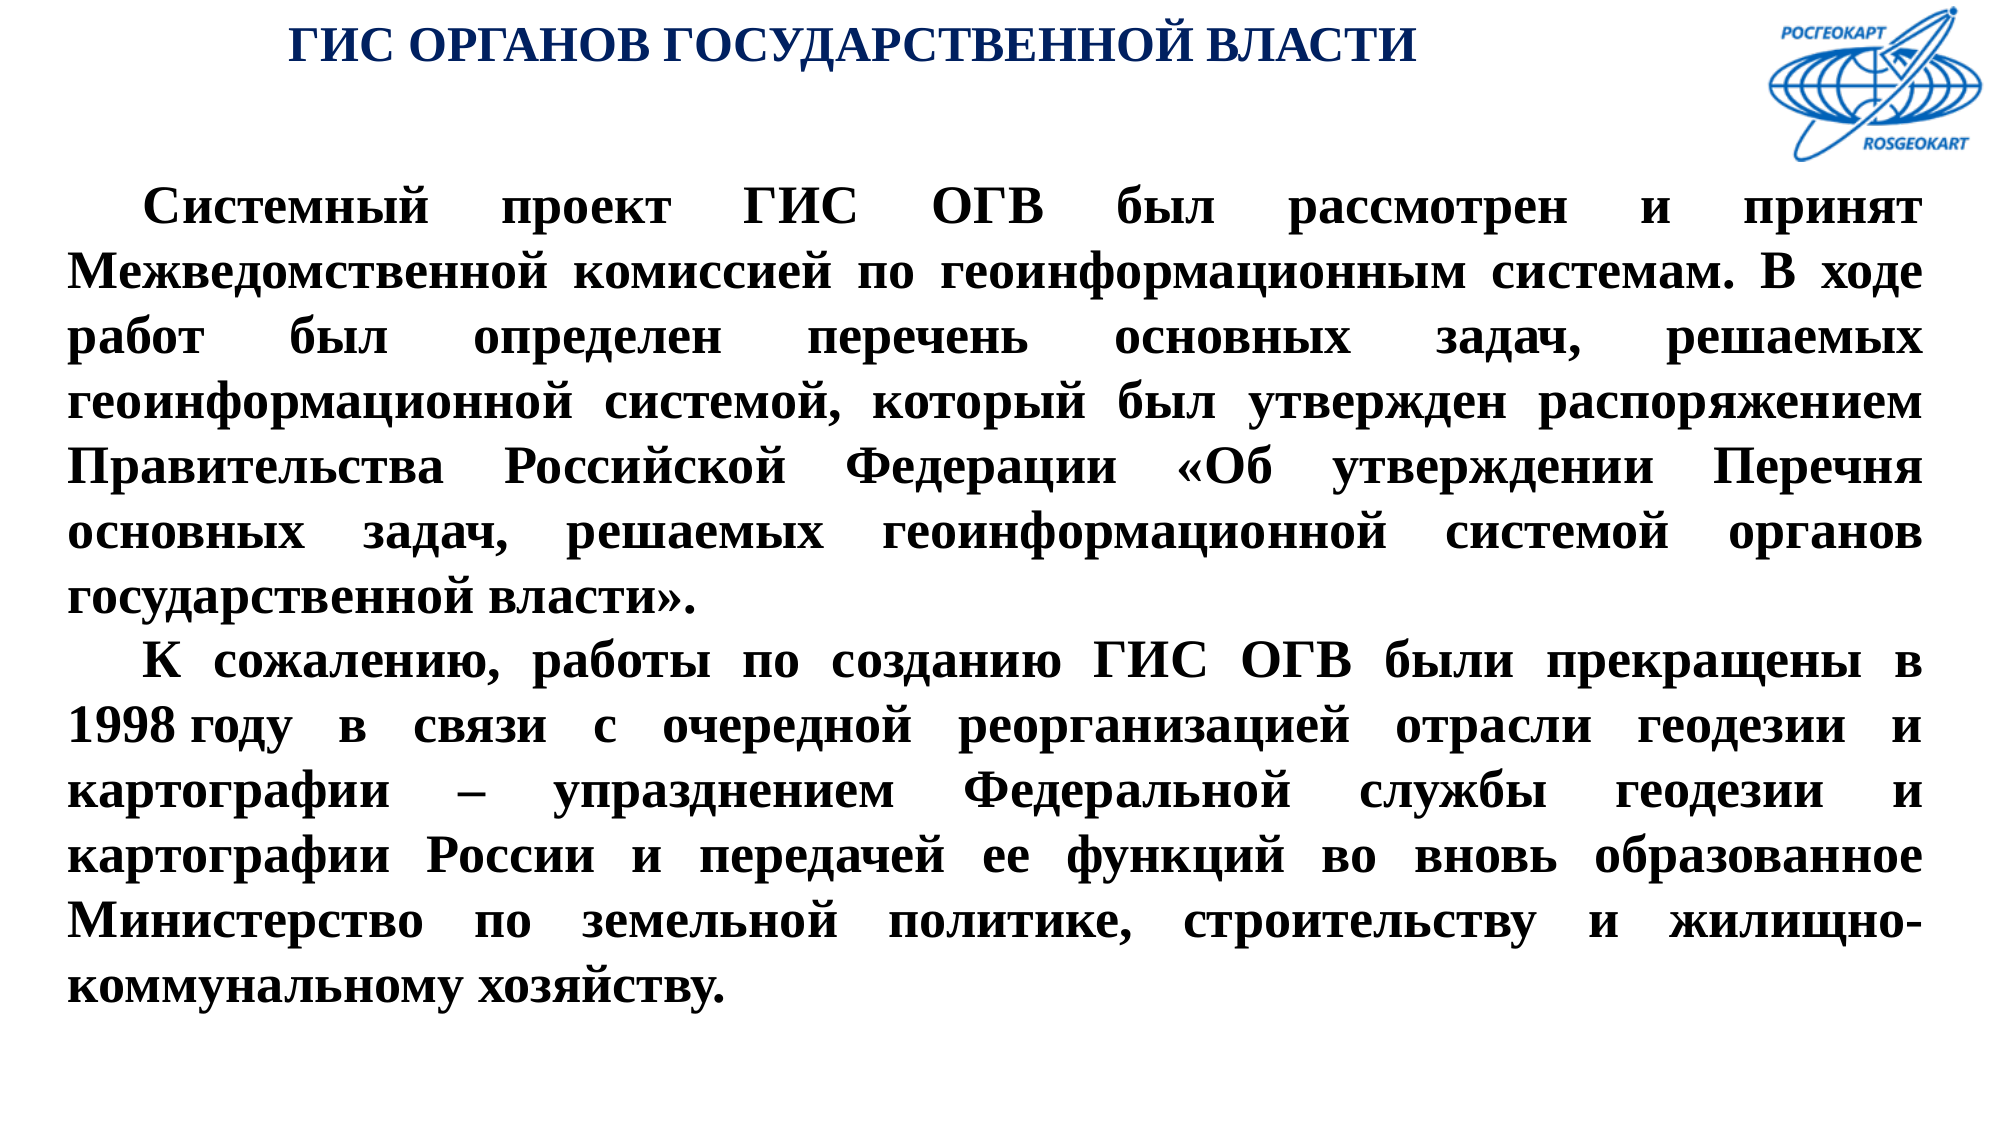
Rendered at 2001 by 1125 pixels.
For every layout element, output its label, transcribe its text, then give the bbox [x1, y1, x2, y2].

picture [1757, 6, 1994, 162]
text_box ГИС ОРГАНОВ ГОСУДАРСТВЕННОЙ ВЛАСТИ [0, 3, 1707, 79]
text_box Системный проект ГИС ОГВ был рассмотрен и принят Межведомственной комиссией по геоинформационным системам. В ходе работ был определен перечень основных задач, решаемых геоинформационной системой, который был утвержден распоряжением Правительства Российской Федерации «Об утверждении Перечня основных задач, решаемых геоинформационной системой органов государственной власти». К сожалению, работы по созданию ГИС ОГВ были прекращены в 1998 году в связи с очередной реорганизацией отрасли геодезии и картографии – упразднением Федеральной службы геодезии и картографии России и передачей ее функций во вновь образованное Министерство по земельной политике, строительству и жилищно-коммунальному хозяйству. [53, 161, 1941, 1021]
